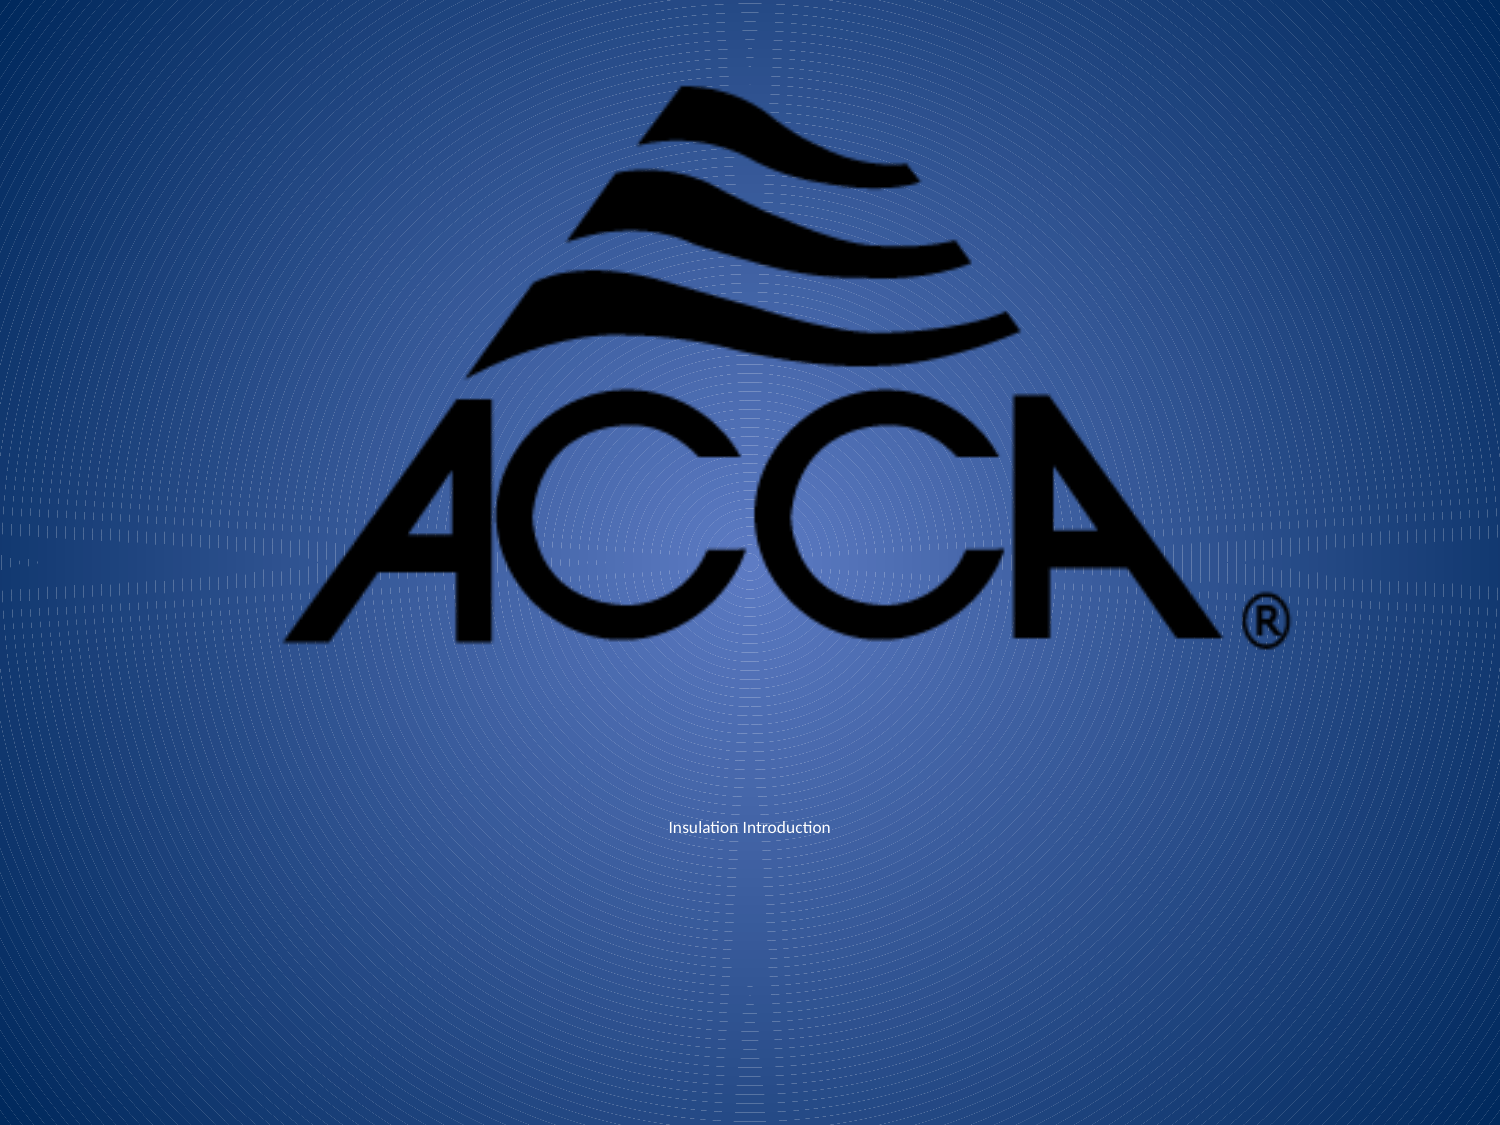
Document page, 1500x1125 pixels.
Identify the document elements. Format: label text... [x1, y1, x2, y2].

title Insulation Introduction [0, 787, 1500, 888]
picture [237, 24, 1334, 738]
